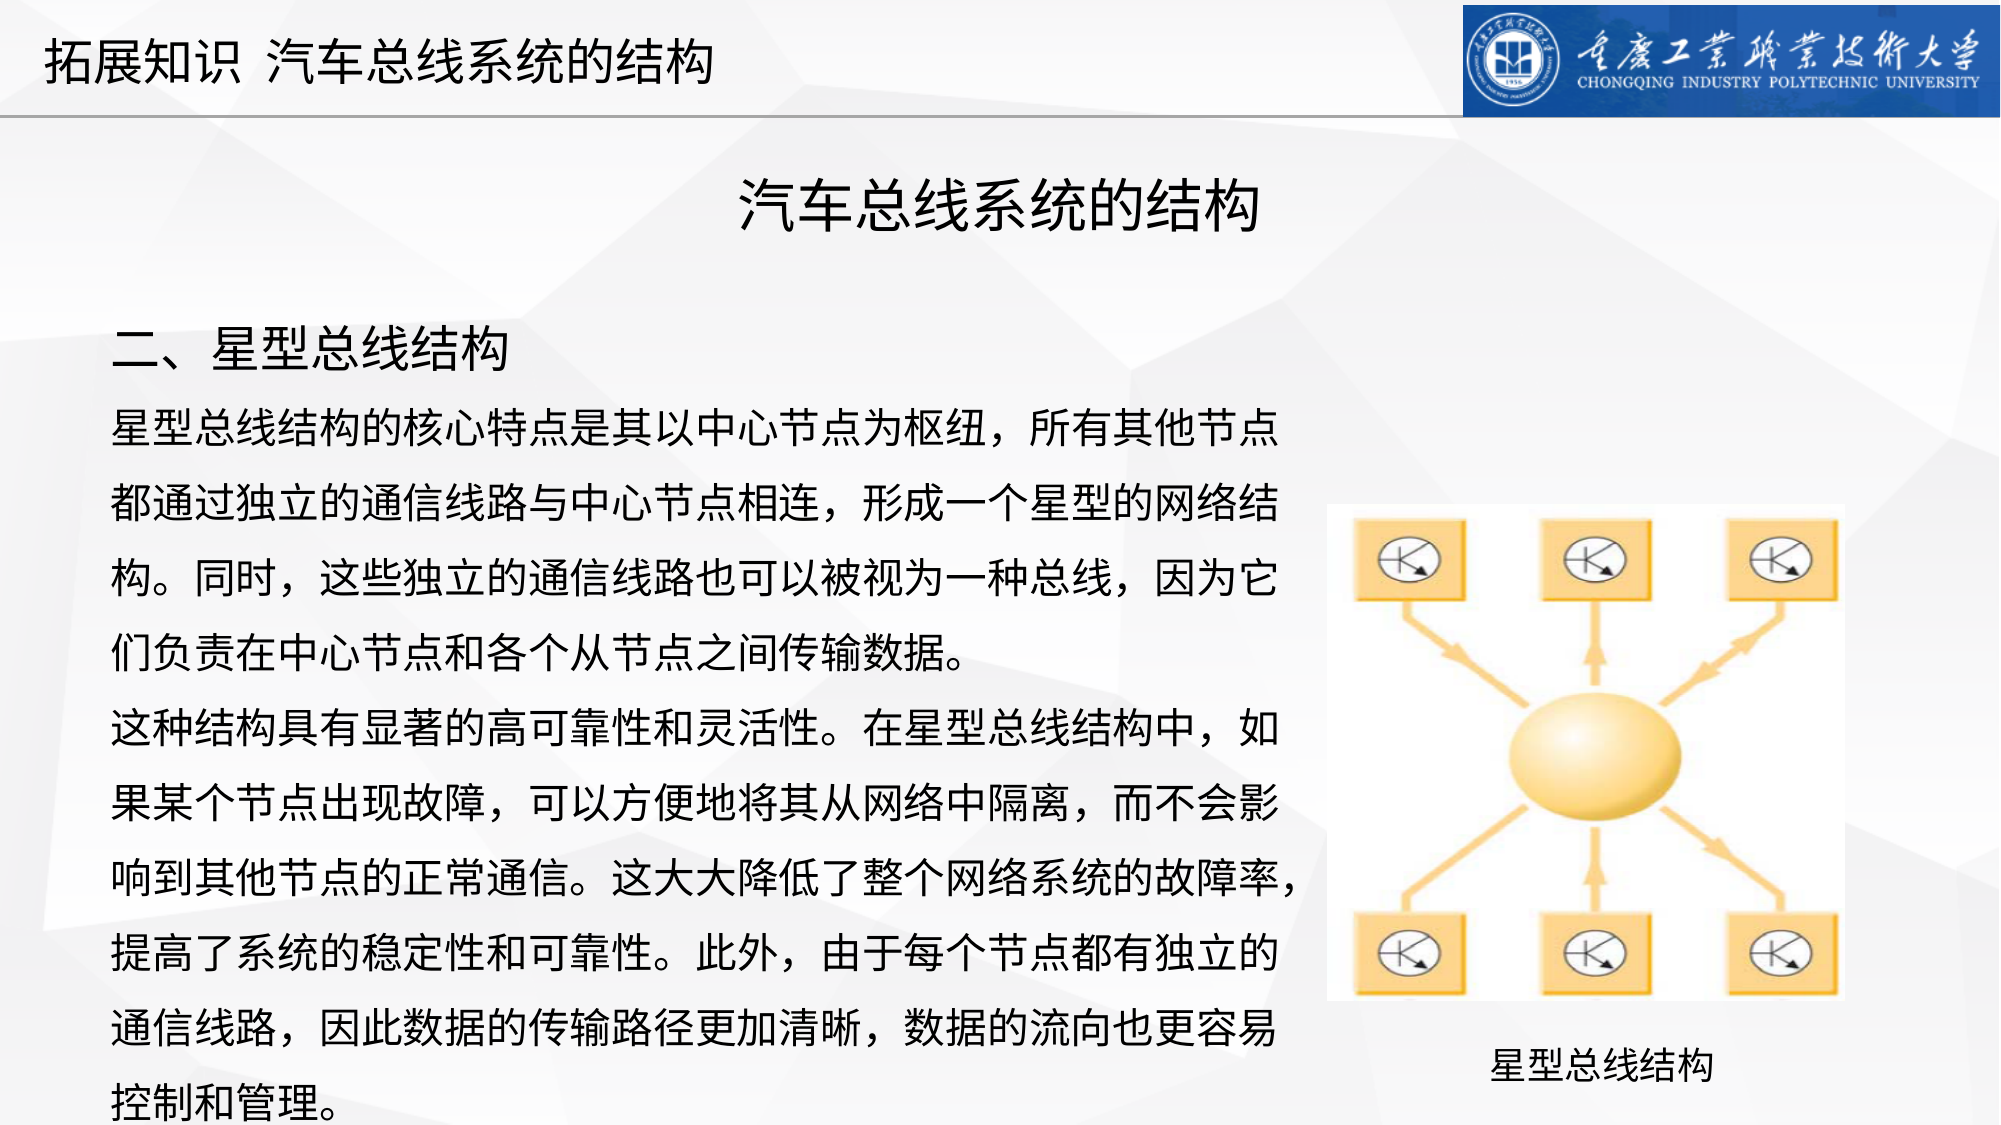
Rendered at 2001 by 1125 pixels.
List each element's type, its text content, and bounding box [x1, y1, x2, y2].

text_box 二、星型总线结构 星型总线结构的核心特点是其以中心节点为枢纽，所有其他节点都通过独立的通信线路与中心节点相连，形成一个星型的网络结构。同时，这些独立的通信线路也可以被视为一种总线，因为它们负责在中心节点和各个从节点之间传输数据。 这种结构具有显著的高可靠性和灵活性。在星型总线结构中，如果某个节点出现故障，可以方便地将其从网络中隔离，而不会影响到其他节点的正常通信。这大大降低了整个网络系统的故障率，提高了系统的稳定性和可靠性。此外，由于每个节点都有独立的通信线路，因此数据的传输路径更加清晰，数据的流向也更容易控制和管理。 [95, 279, 1328, 1125]
text_box 星型总线结构 [1474, 1034, 1766, 1095]
text_box 汽车总线系统的结构 [433, 161, 1567, 247]
picture [0, 118, 1999, 1125]
picture [0, 0, 2001, 117]
